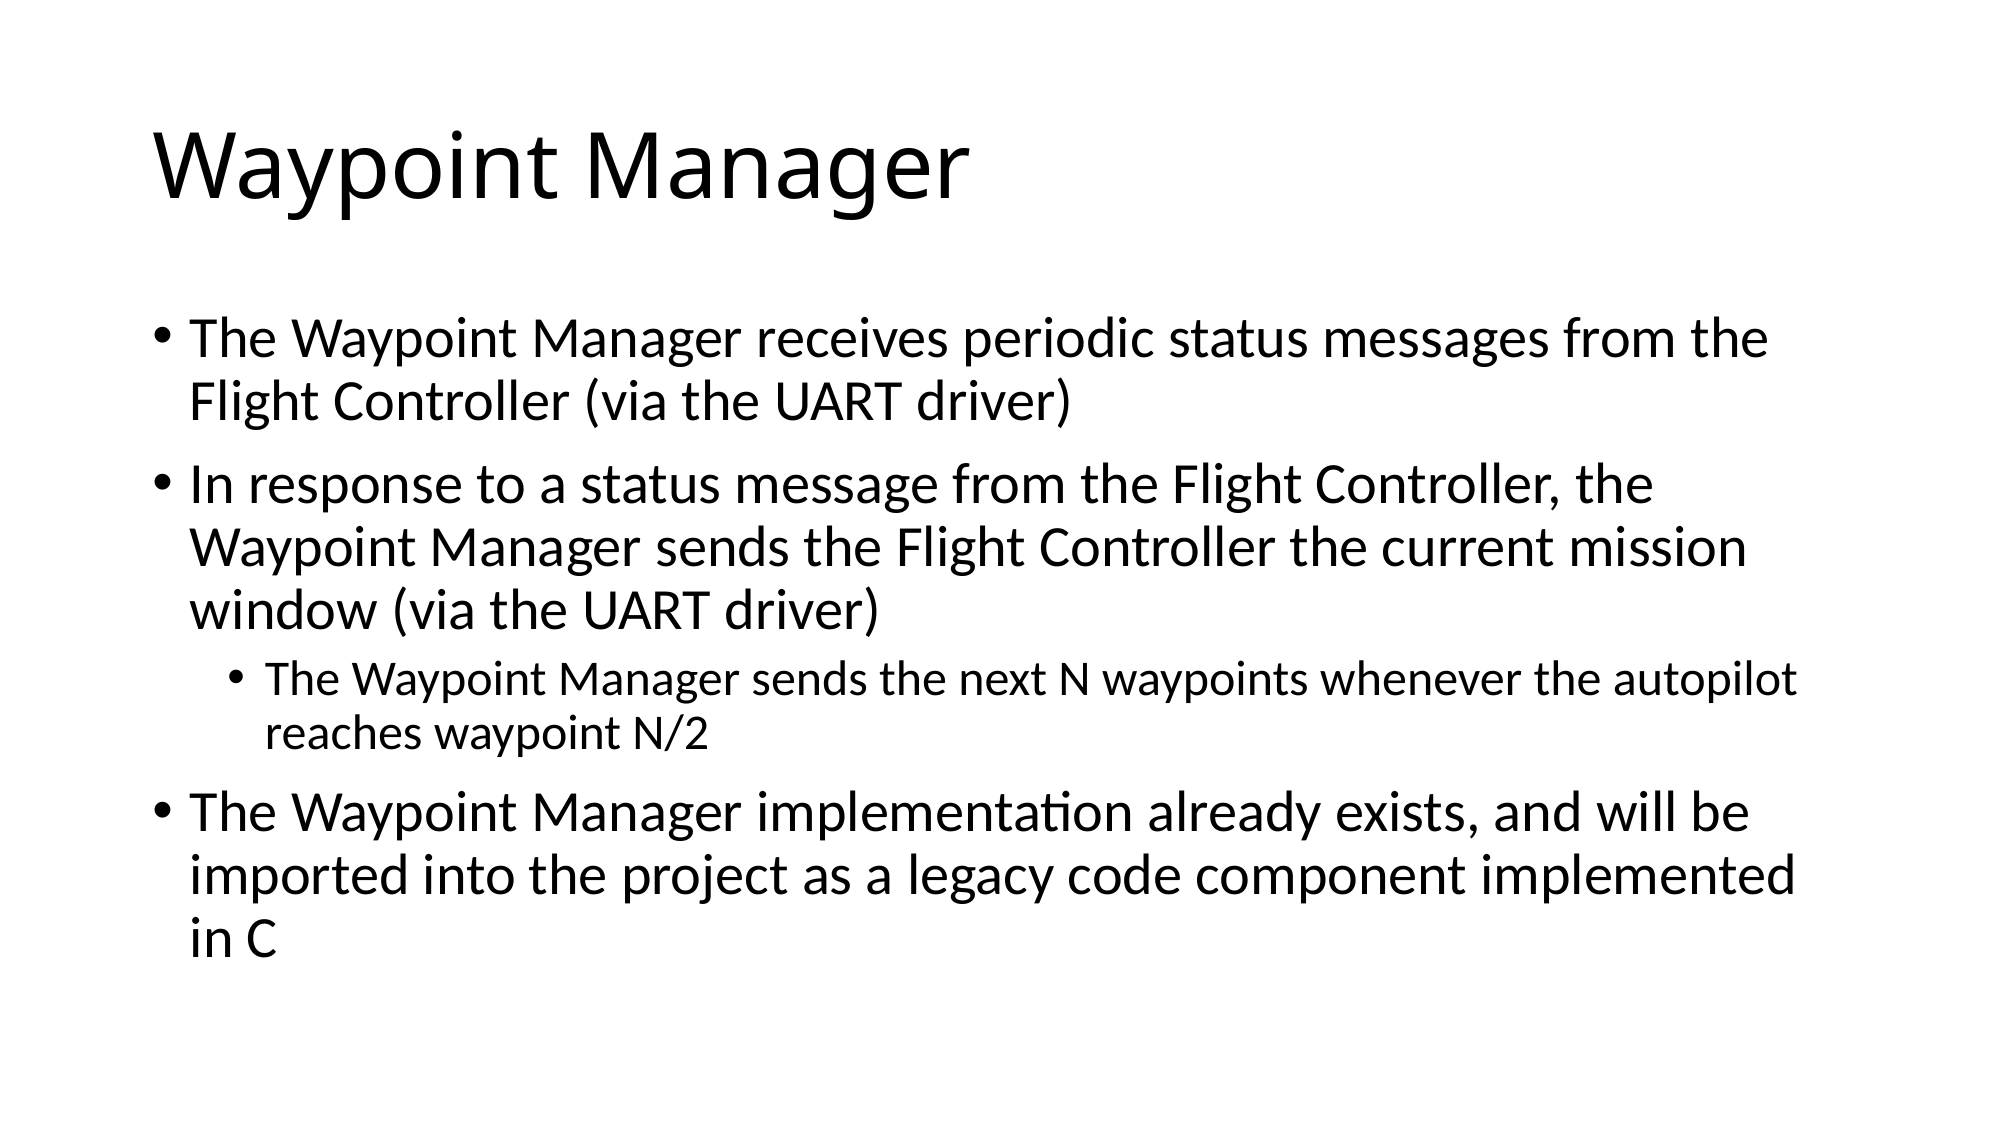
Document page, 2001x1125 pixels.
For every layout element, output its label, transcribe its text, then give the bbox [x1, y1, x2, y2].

list The Waypoint Manager receives periodic status messages from the Flight Controller (via the UART driver) In response to a status message from the Flight Controller, the Waypoint Manager sends the Flight Controller the current mission window (via the UART driver) The Waypoint Manager sends the next N waypoints whenever the autopilot reaches waypoint N/2 The Waypoint Manager implementation already exists, and will be imported into the project as a legacy code component implemented in C [137, 299, 1863, 1014]
title Waypoint Manager [137, 59, 1863, 278]
